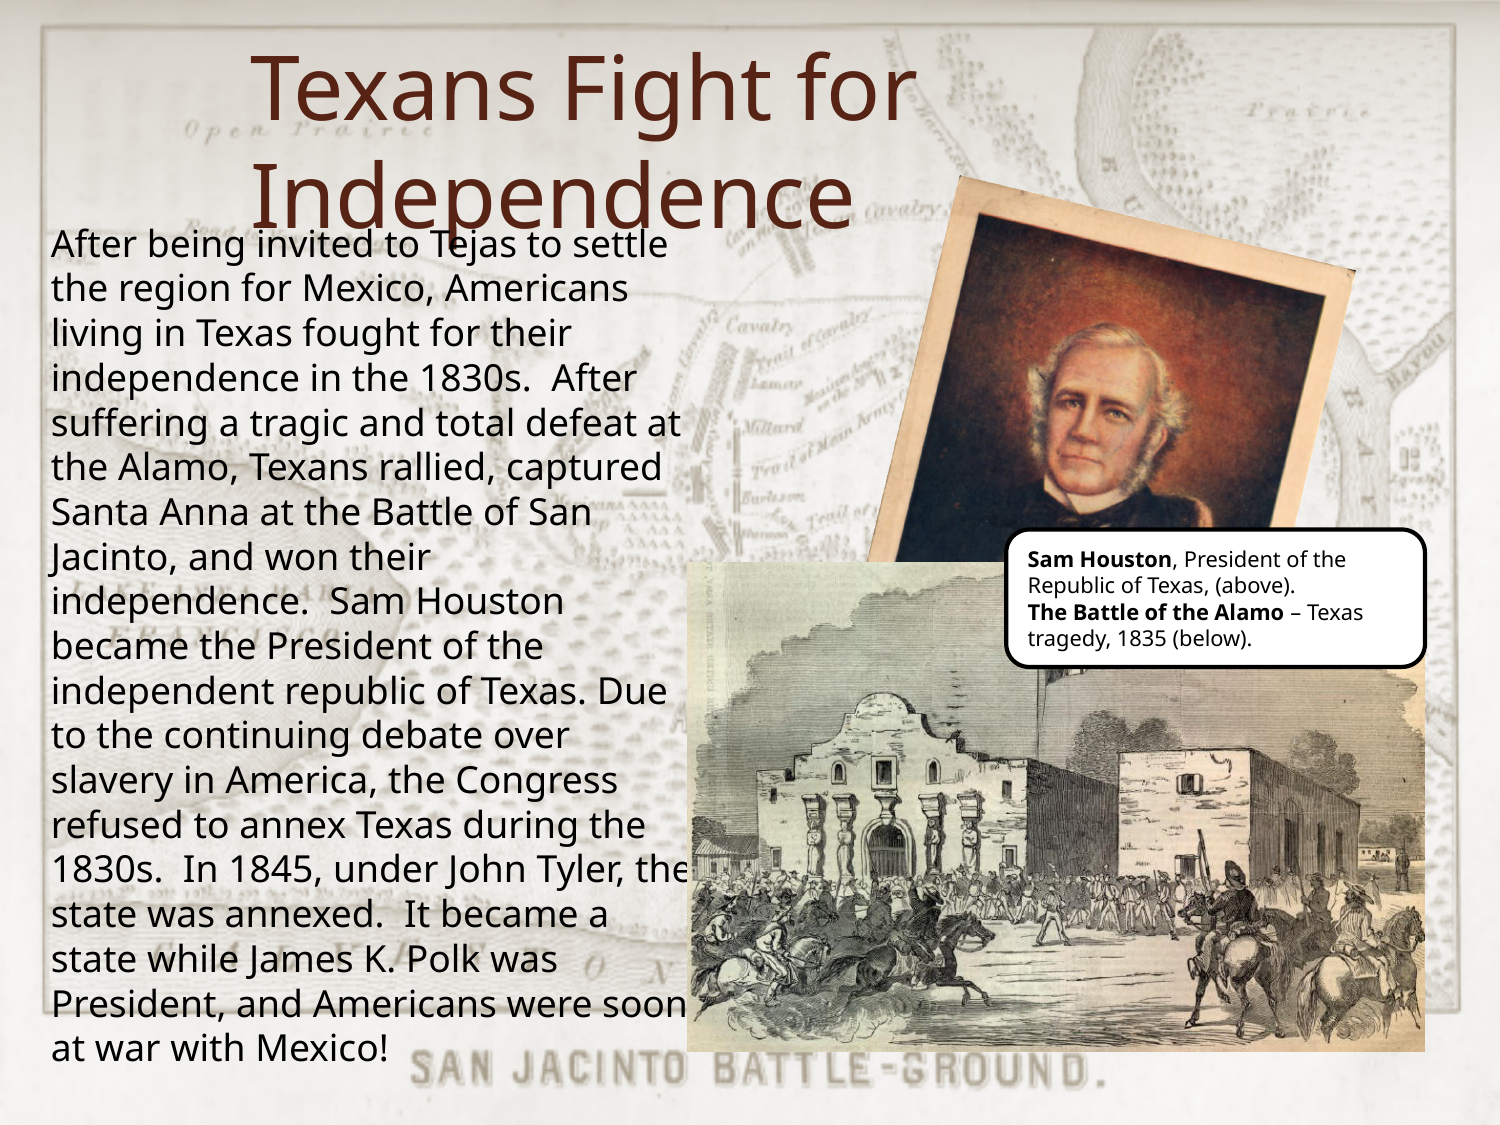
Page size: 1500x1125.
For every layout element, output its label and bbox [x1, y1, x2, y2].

list [0, 0, 1500, 1125]
picture [687, 213, 1426, 1052]
